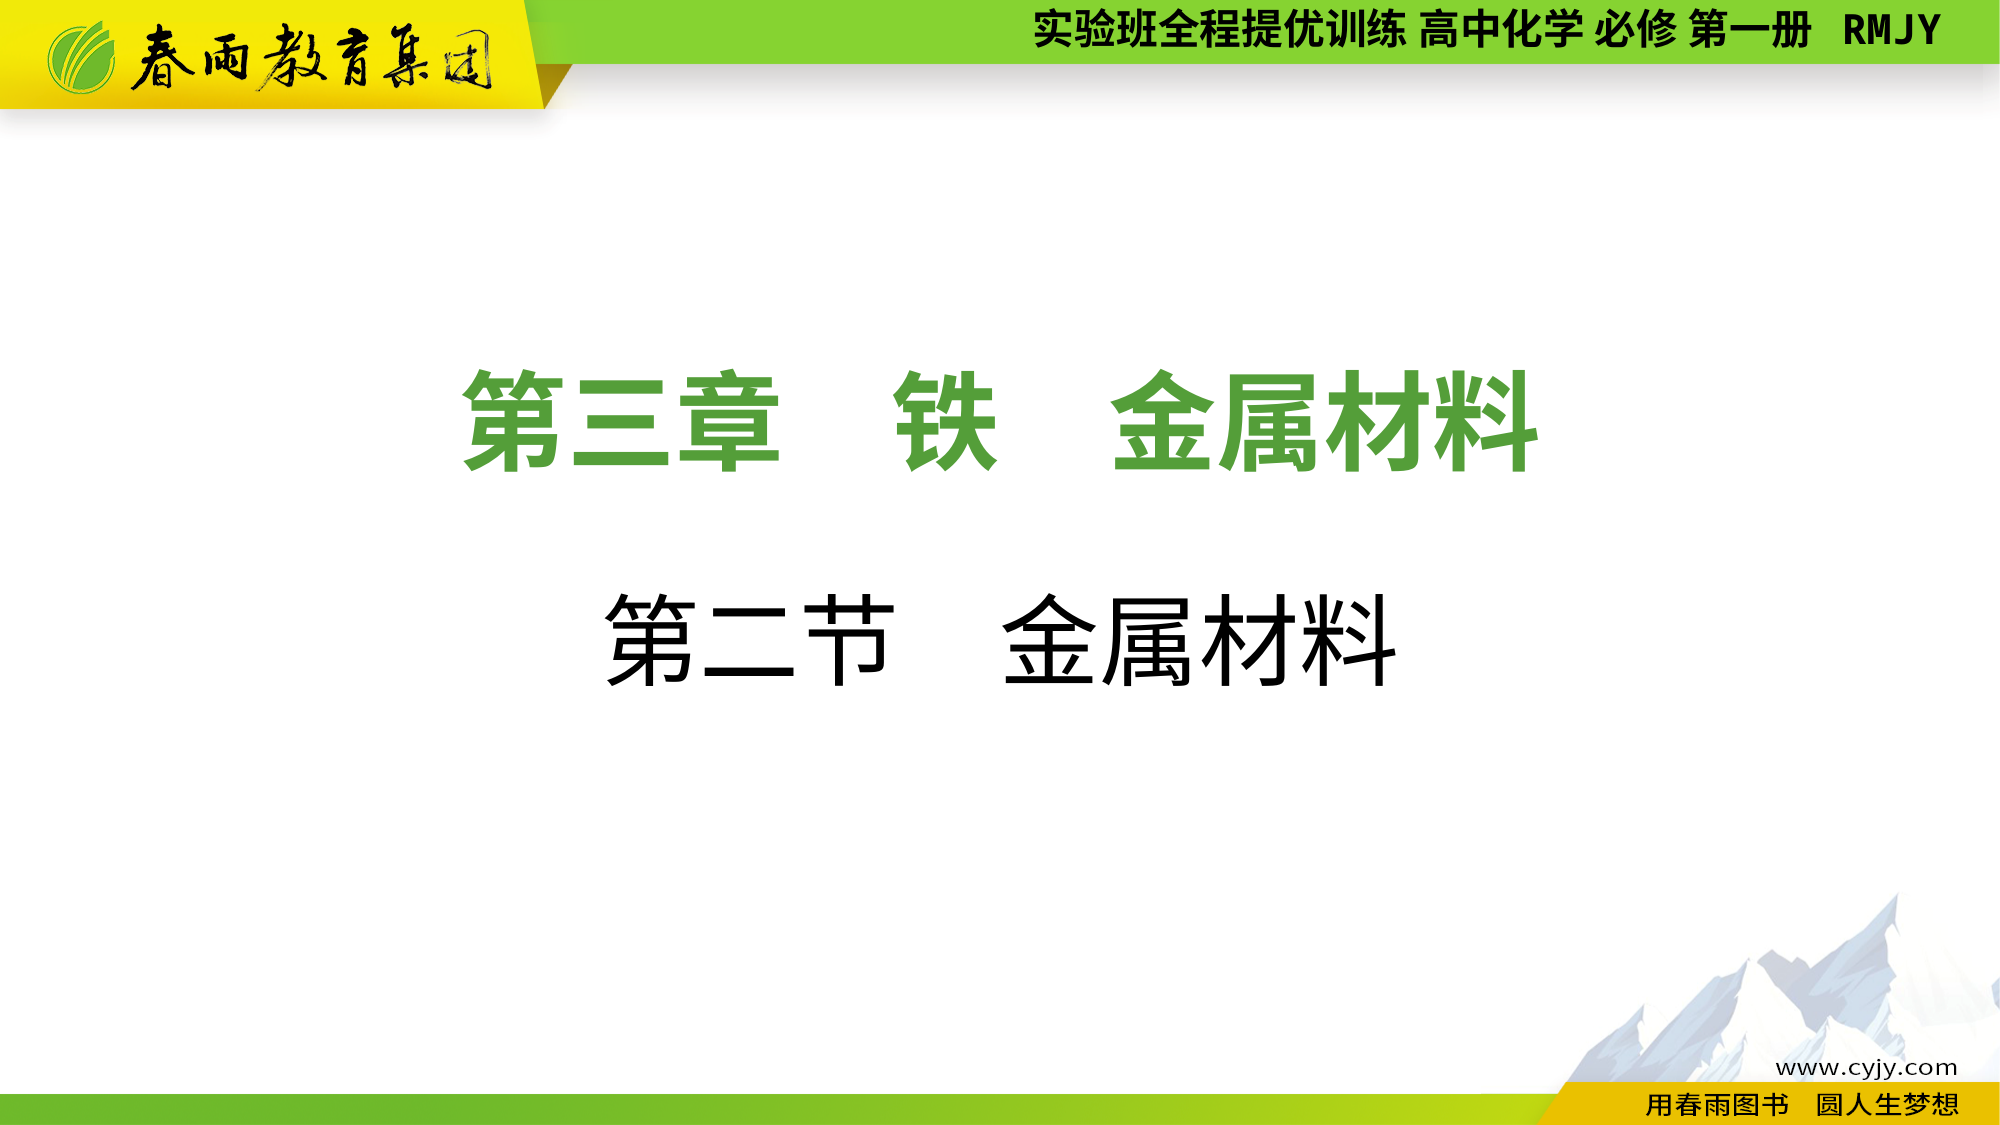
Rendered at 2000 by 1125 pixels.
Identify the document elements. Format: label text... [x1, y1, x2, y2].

text_box 第三章 铁 金属材料 [54, 282, 1946, 492]
picture [0, 0, 2000, 1125]
text_box 第二节 金属材料 [54, 511, 1946, 706]
